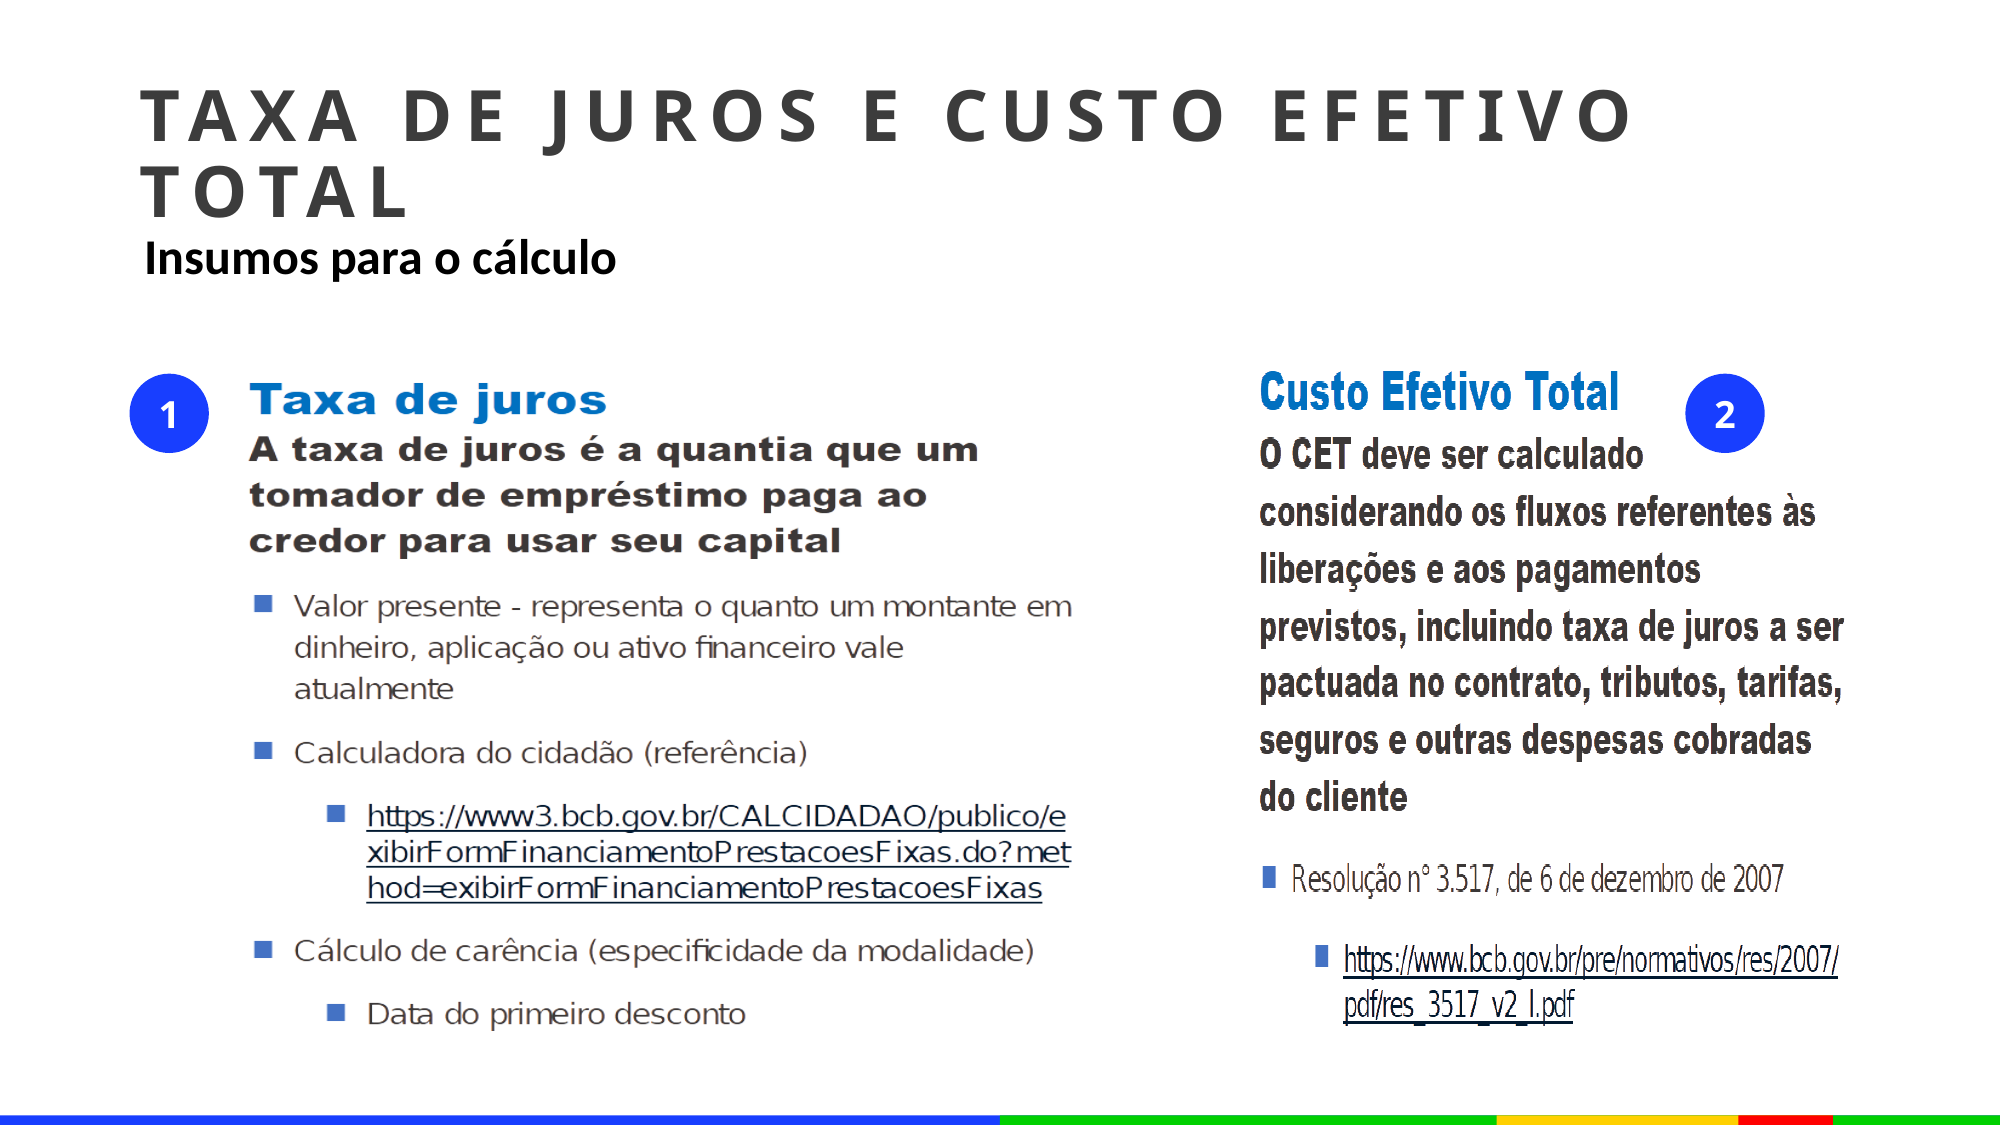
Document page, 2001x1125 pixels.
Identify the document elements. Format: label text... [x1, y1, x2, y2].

title Taxa de juros e custo efetivo total [124, 48, 1928, 266]
text_box 1 [128, 372, 210, 455]
picture [1248, 341, 1912, 1026]
text_box Insumos para o cálculo [129, 216, 847, 292]
picture [234, 359, 1181, 1031]
